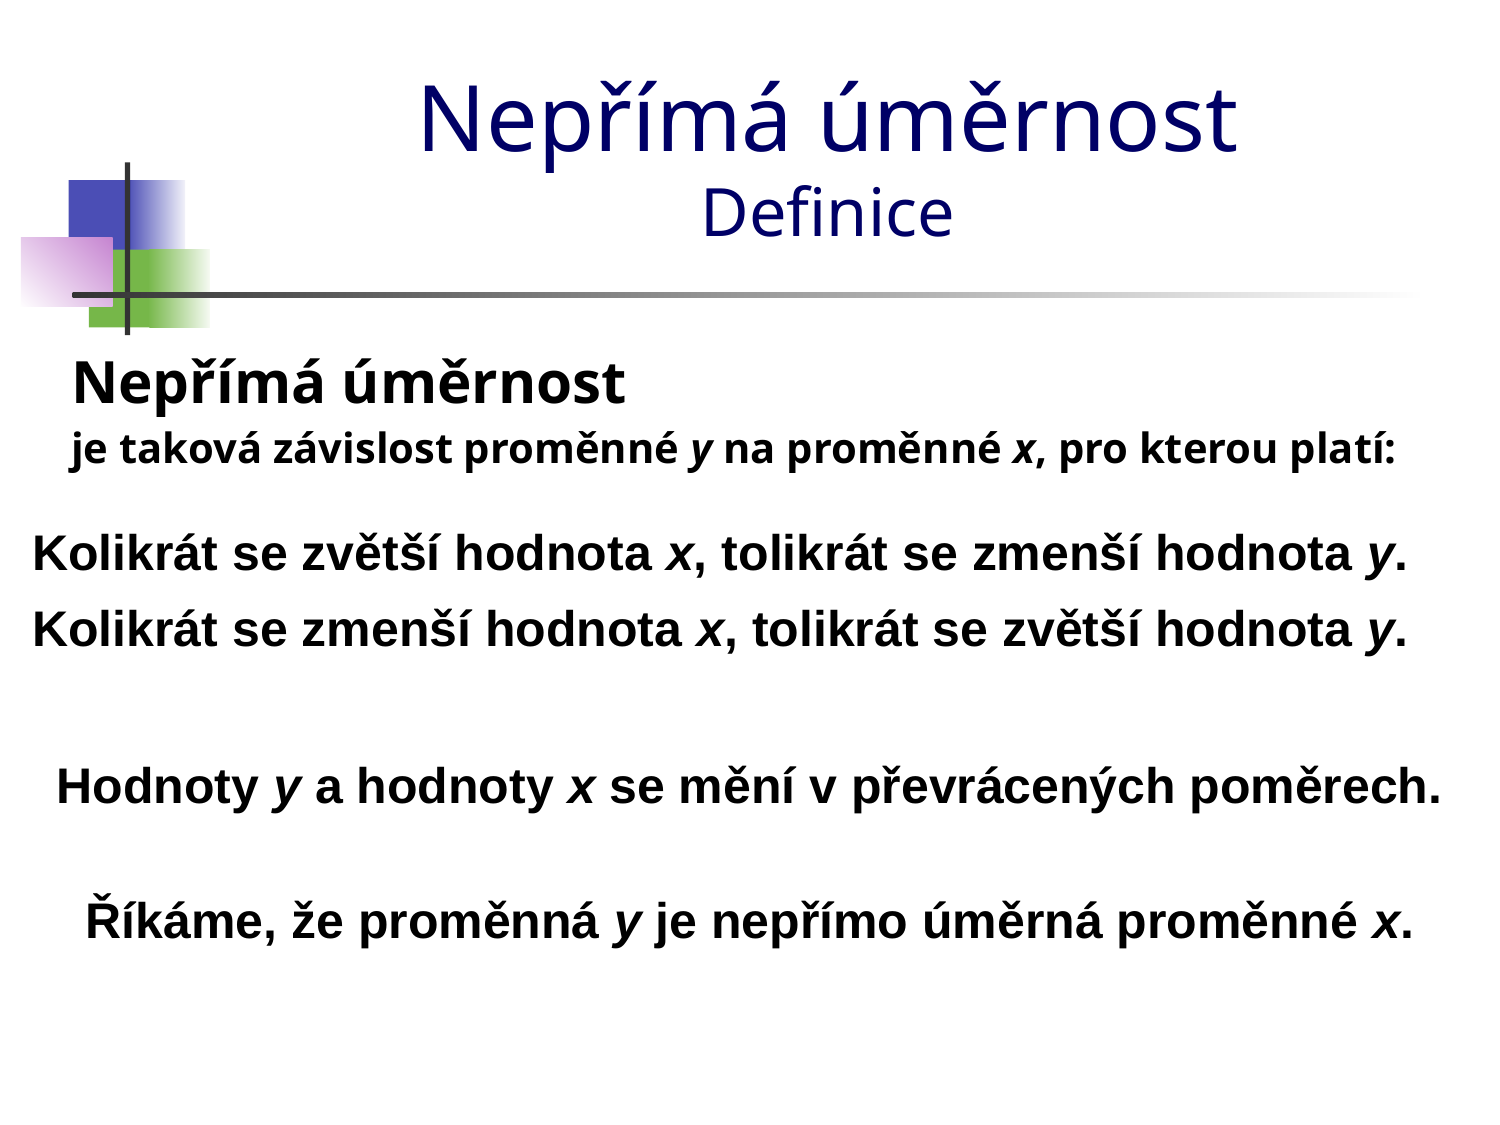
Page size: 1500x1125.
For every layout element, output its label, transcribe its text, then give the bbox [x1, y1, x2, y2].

text_box je taková závislost proměnné y na proměnné x, pro kterou platí: [41, 414, 1459, 480]
text_box Říkáme, že proměnná y je nepřímo úměrná proměnné x. [41, 881, 1459, 957]
list Nepřímá úměrnost [41, 337, 726, 414]
text_box Hodnoty y a hodnoty x se mění v převrácených poměrech. [41, 745, 1459, 821]
title Nepřímá úměrnost Definice [188, 34, 1468, 276]
text_box Kolikrát se zmenší hodnota x, tolikrát se zvětší hodnota y. [17, 589, 1483, 664]
text_box Kolikrát se zvětší hodnota x, tolikrát se zmenší hodnota y. [17, 513, 1434, 588]
